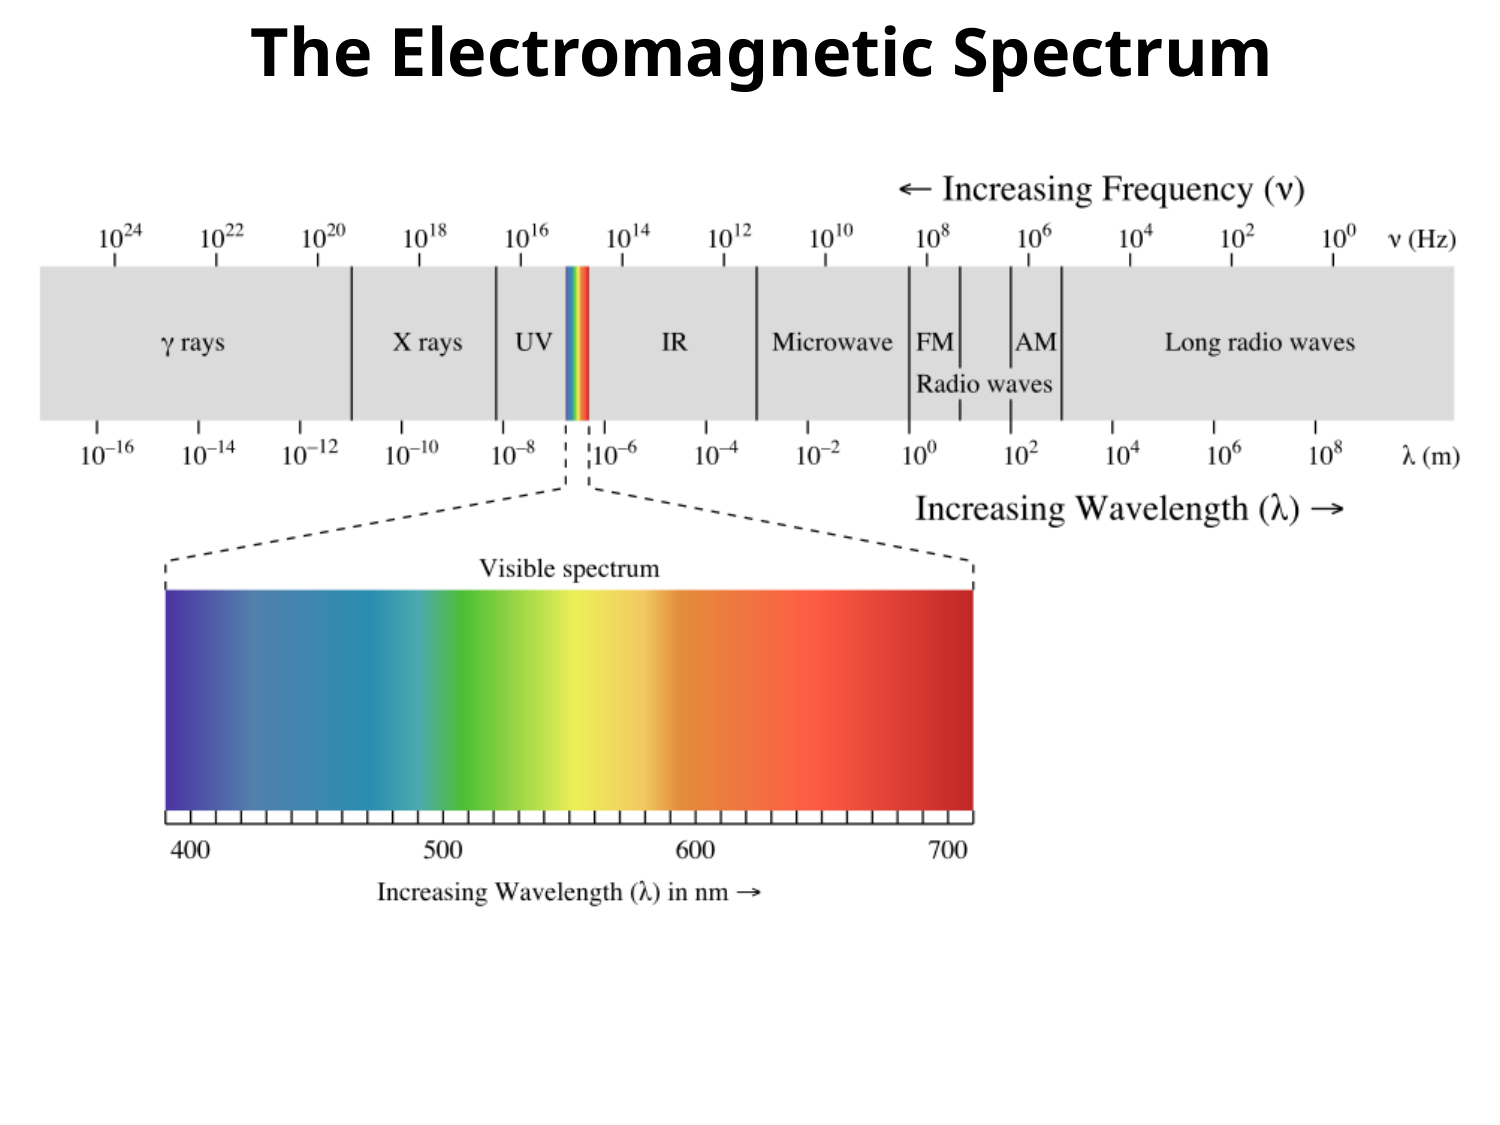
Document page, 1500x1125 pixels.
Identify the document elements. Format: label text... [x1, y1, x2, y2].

picture [0, 137, 1496, 938]
title The Electromagnetic Spectrum [124, 0, 1401, 101]
